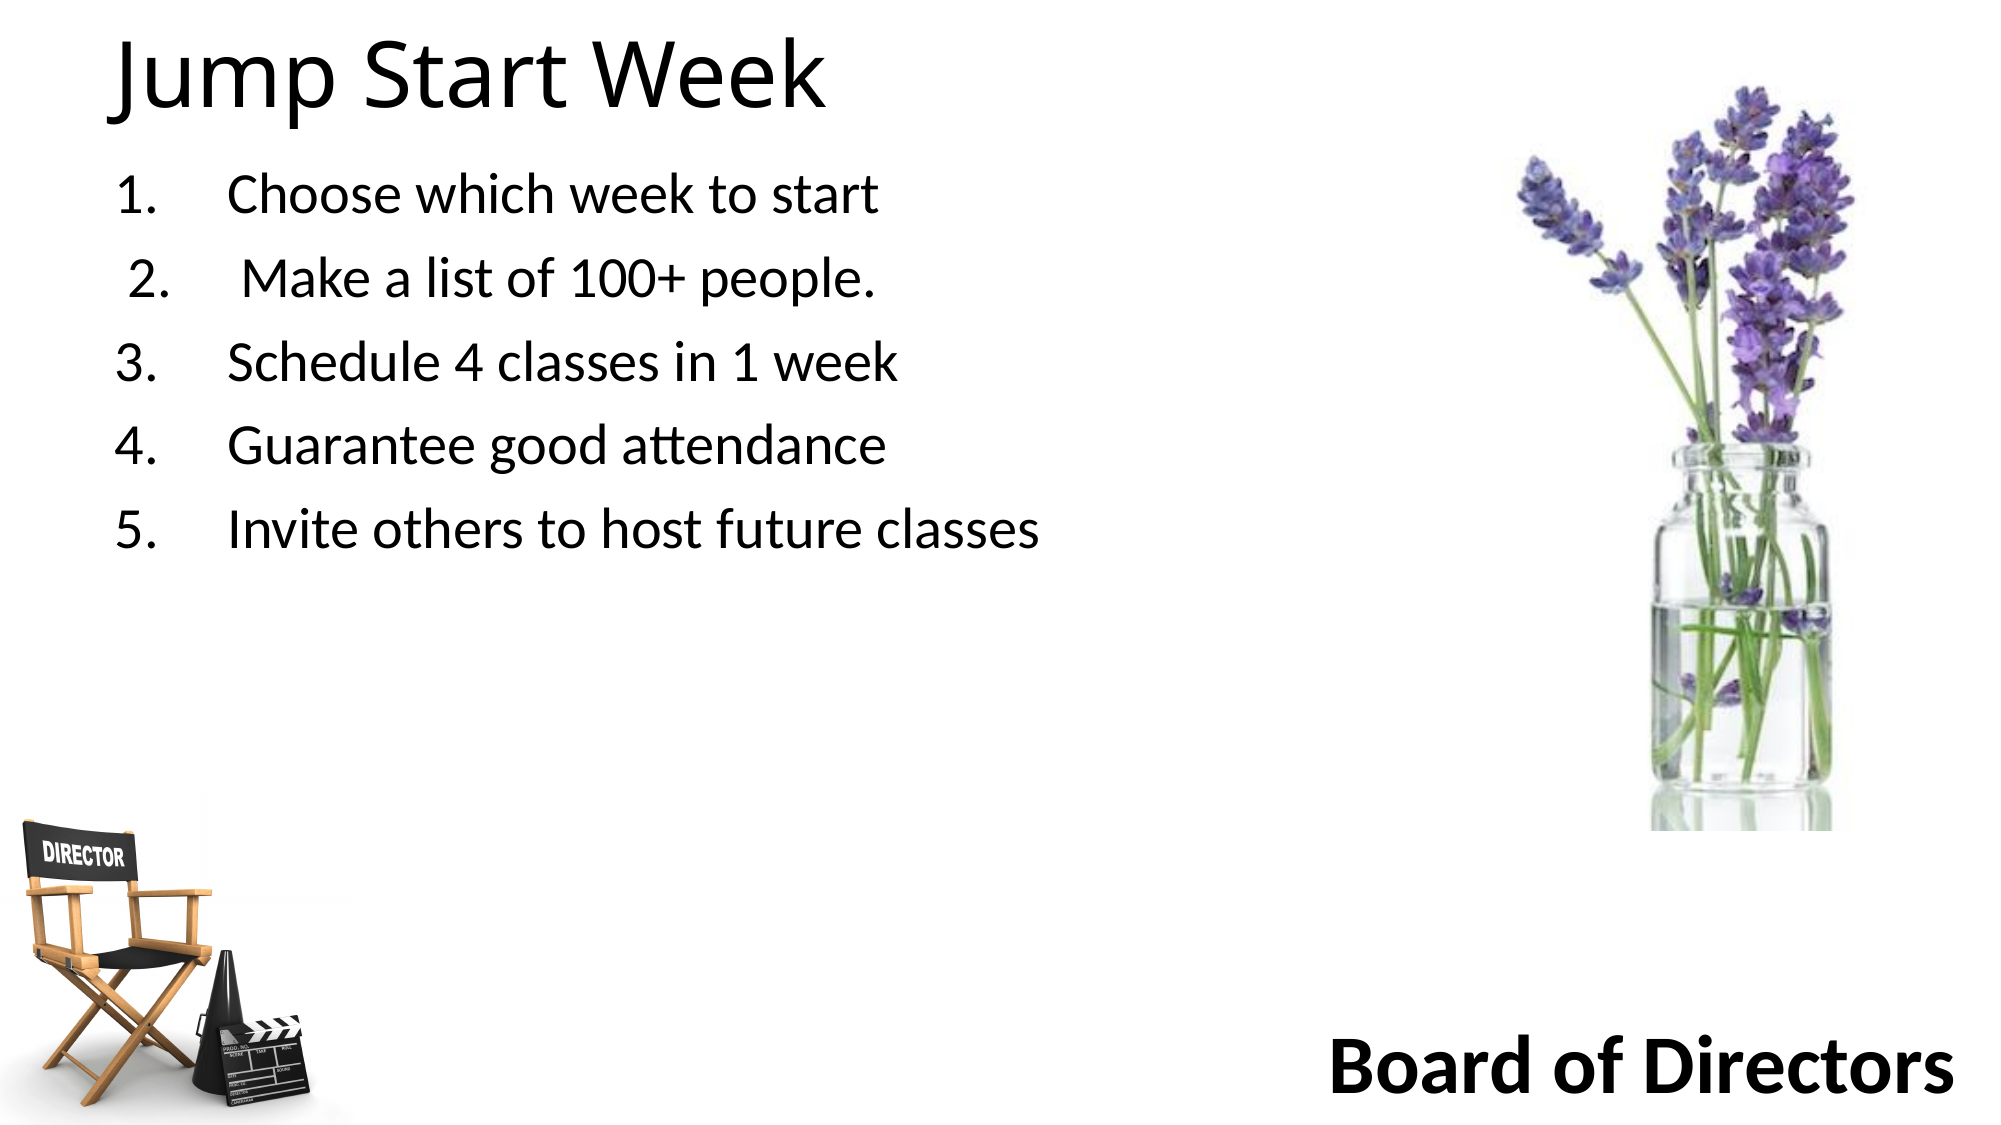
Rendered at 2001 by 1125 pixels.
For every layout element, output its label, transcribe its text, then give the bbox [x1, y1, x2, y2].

picture [0, 788, 353, 1125]
picture [1501, 72, 1875, 831]
title Jump Start Week [99, 0, 1900, 155]
list Choose which week to start Make a list of 100+ people. Schedule 4 classes in 1 week Guarantee good attendance Invite others to host future classes [99, 155, 1900, 961]
